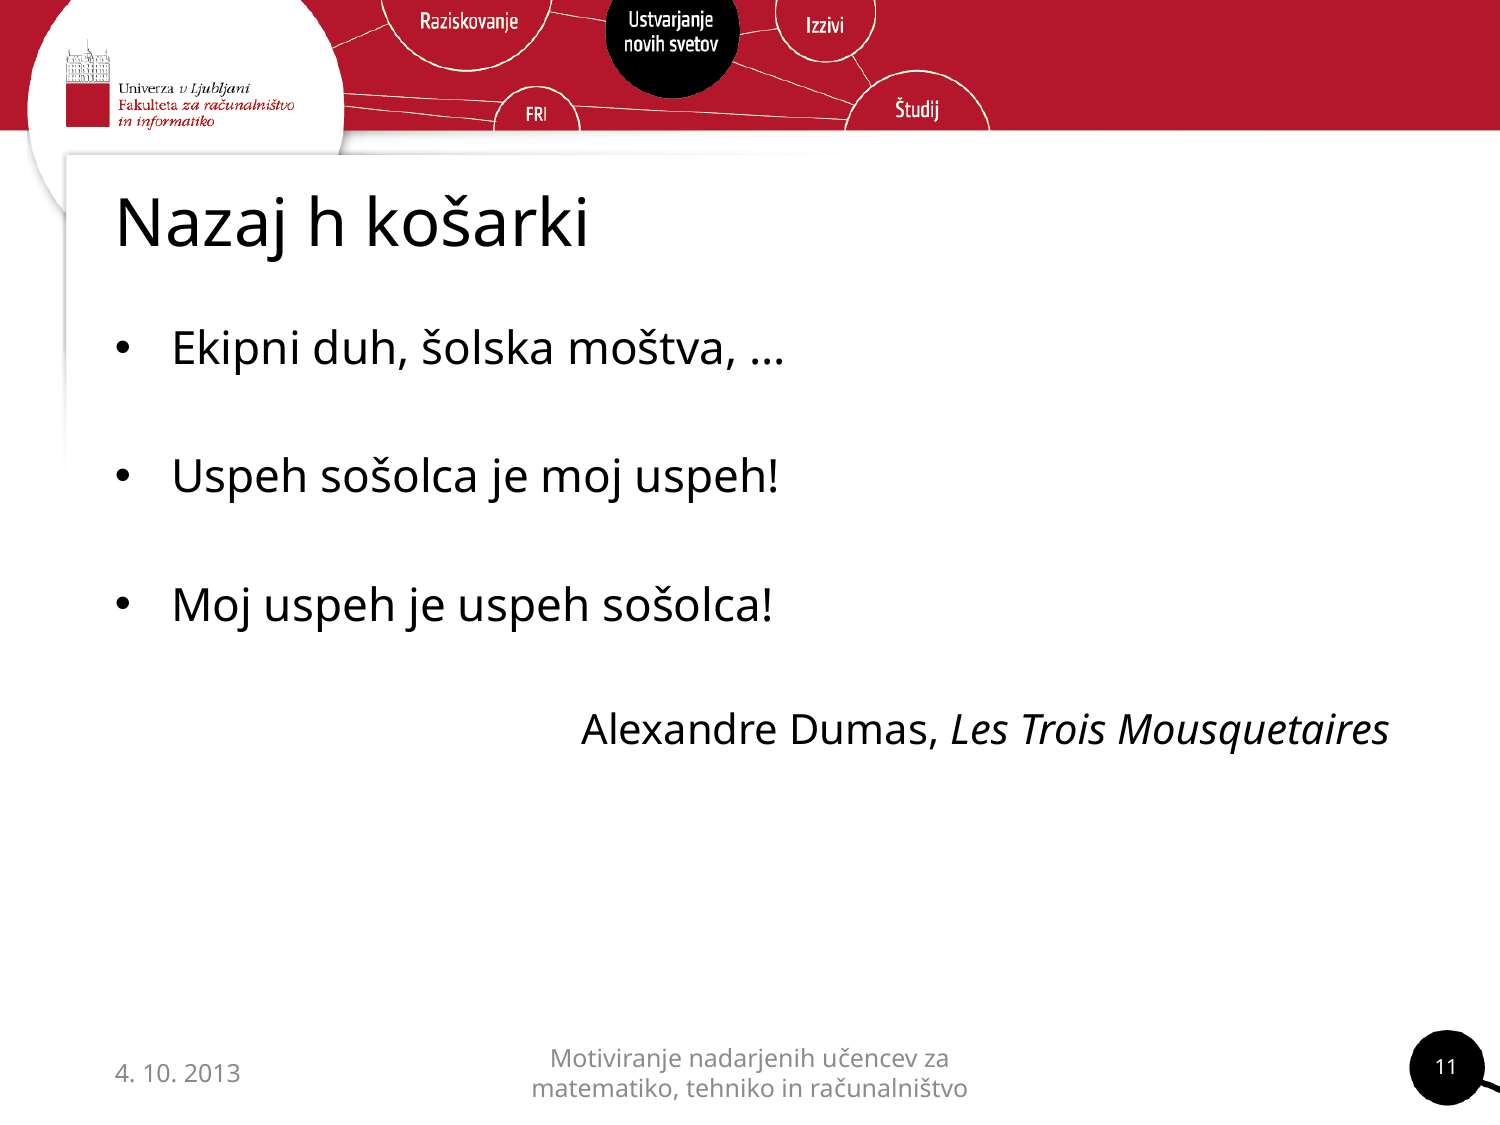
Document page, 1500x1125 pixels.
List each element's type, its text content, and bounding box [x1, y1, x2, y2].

picture [0, 0, 1500, 1125]
list Ekipni duh, šolska moštva, ... Uspeh sošolca je moj uspeh! Moj uspeh je uspeh sošolca! Alexandre Dumas, Les Trois Mousquetaires [99, 311, 1405, 1016]
slide_number 11 [1404, 1034, 1488, 1101]
title Nazaj h košarki [99, 154, 1405, 286]
footer Motiviranje nadarjenih učencev za matematiko, tehniko in računalništvo [512, 1042, 988, 1103]
slide_number 4. 10. 2013 [99, 1042, 450, 1103]
